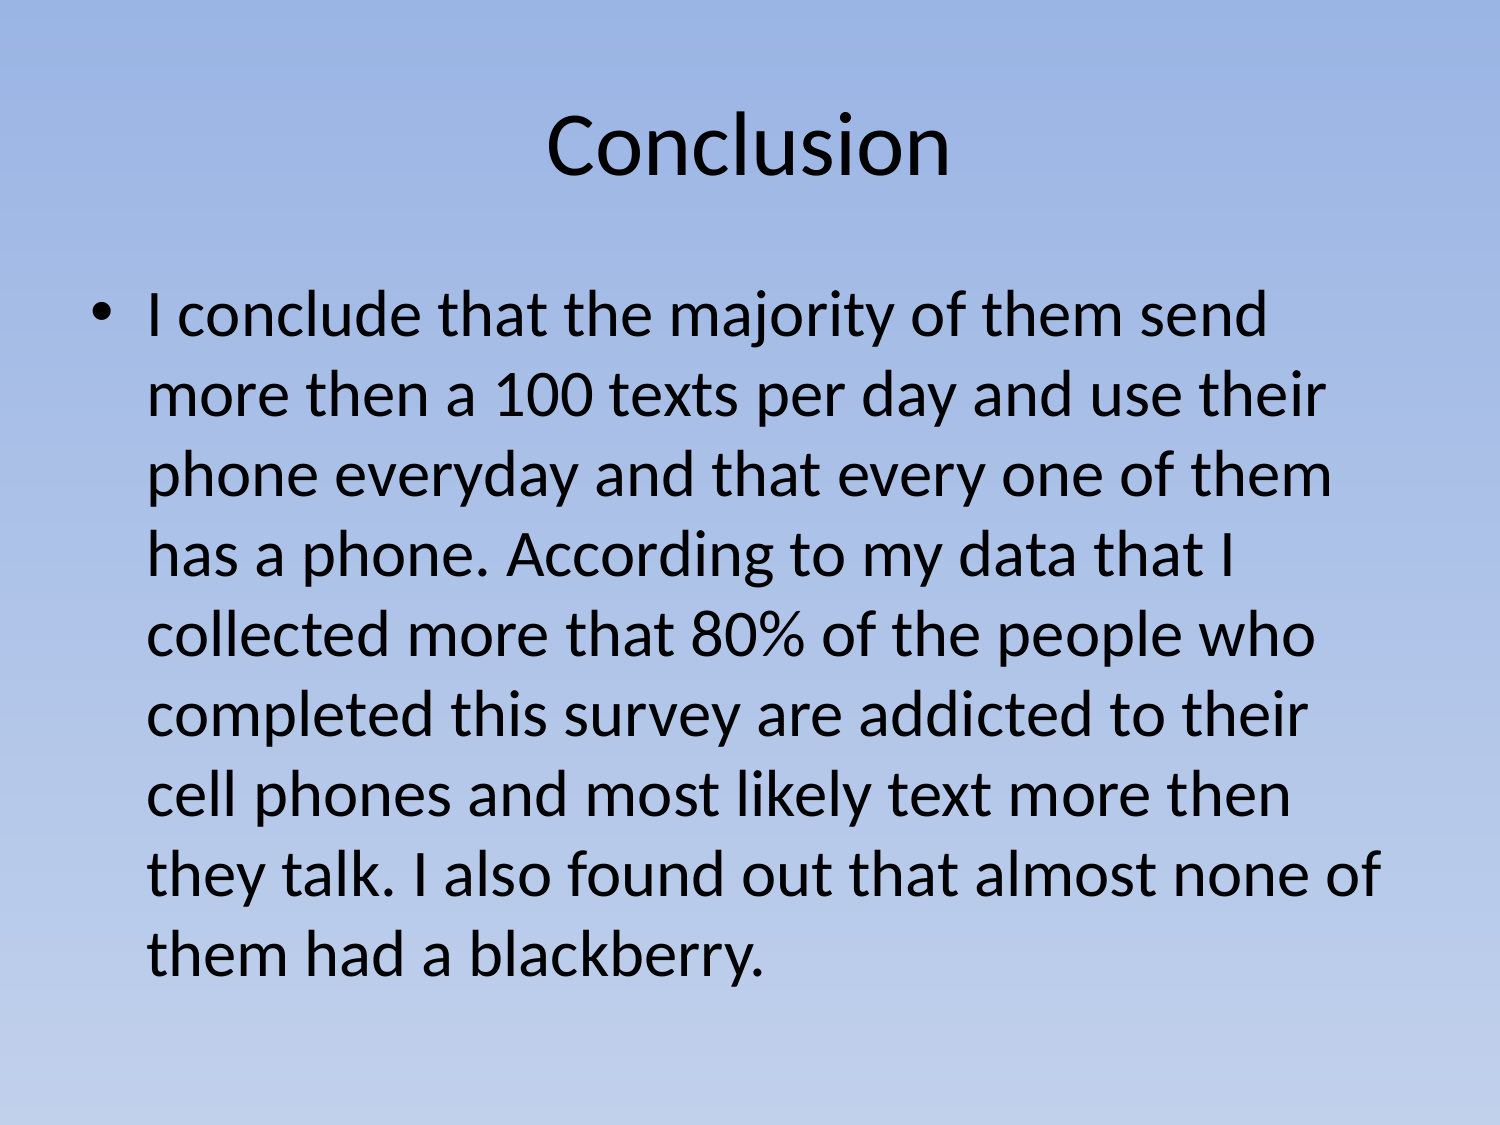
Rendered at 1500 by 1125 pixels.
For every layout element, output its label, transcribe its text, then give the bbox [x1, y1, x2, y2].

list I conclude that the majority of them send more then a 100 texts per day and use their phone everyday and that every one of them has a phone. According to my data that I collected more that 80% of the people who completed this survey are addicted to their cell phones and most likely text more then they talk. I also found out that almost none of them had a blackberry. [75, 262, 1425, 1005]
title Conclusion [75, 45, 1425, 233]
